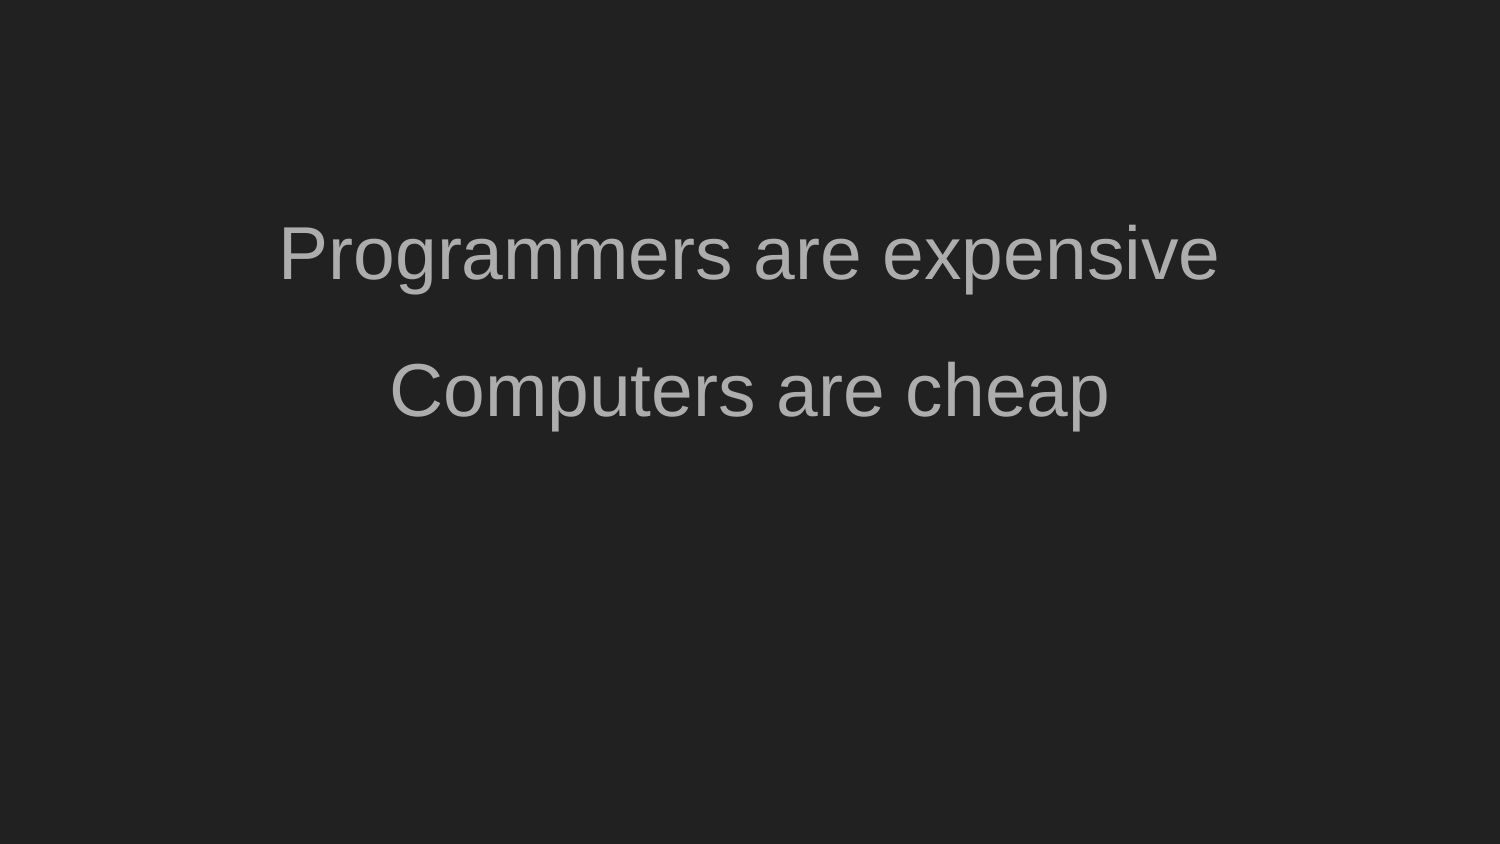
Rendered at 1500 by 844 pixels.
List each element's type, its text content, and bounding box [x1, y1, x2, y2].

list Programmers are expensive Computers are cheap [51, 53, 1449, 750]
